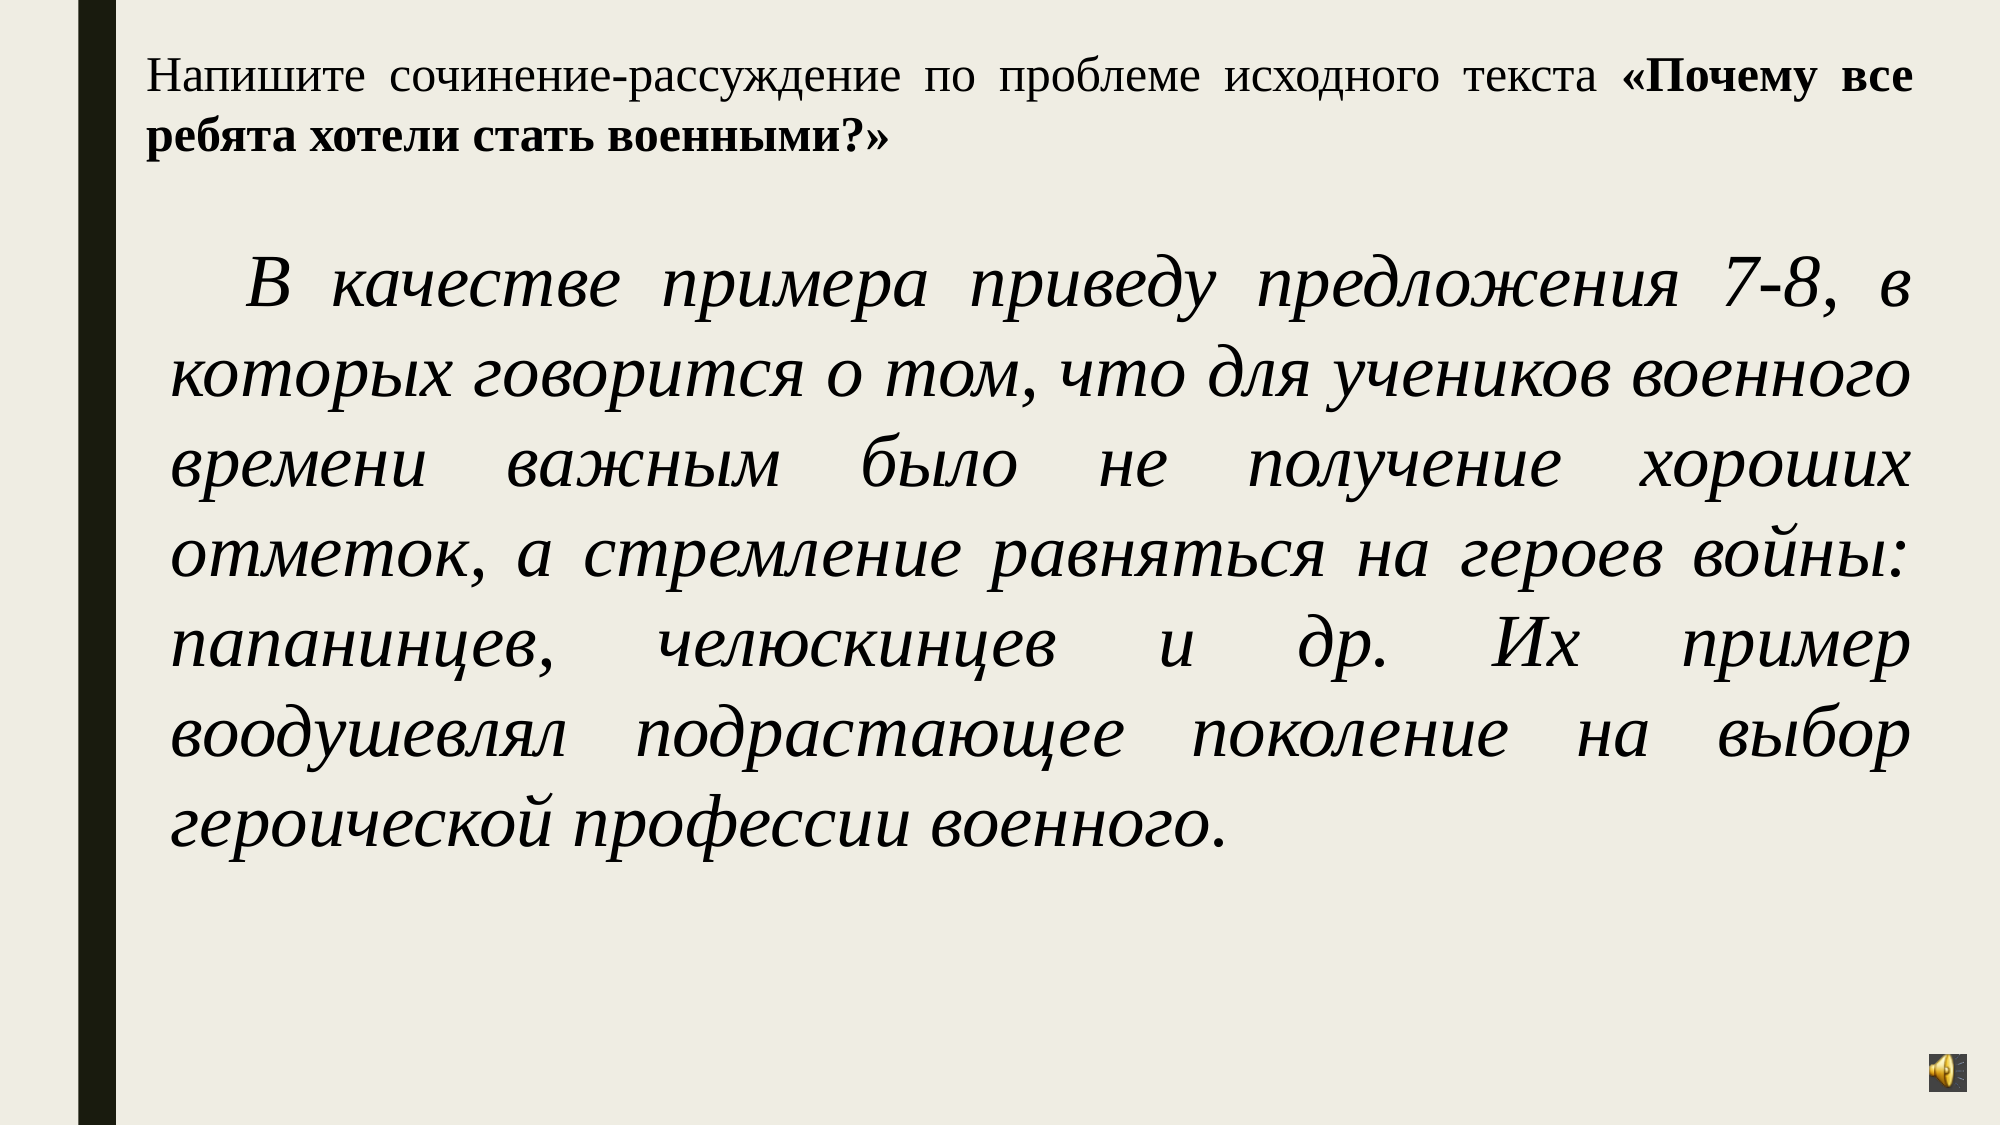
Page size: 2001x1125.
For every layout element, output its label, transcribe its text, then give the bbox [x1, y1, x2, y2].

text_box Напишите сочинение-рассуждение по проблеме исходного текста «Почему все ребята хотели стать военными?» [131, 33, 1929, 169]
text_box В качестве примера приведу предложения 7-8, в которых говорится о том, что для учеников военного времени важным было не получение хороших отметок, а стремление равняться на героев войны: папанинцев, челюскинцев и др. Их пример воодушевлял подрастающее поколение на выбор героической профессии военного. [155, 223, 1929, 959]
picture [1927, 1052, 1968, 1093]
